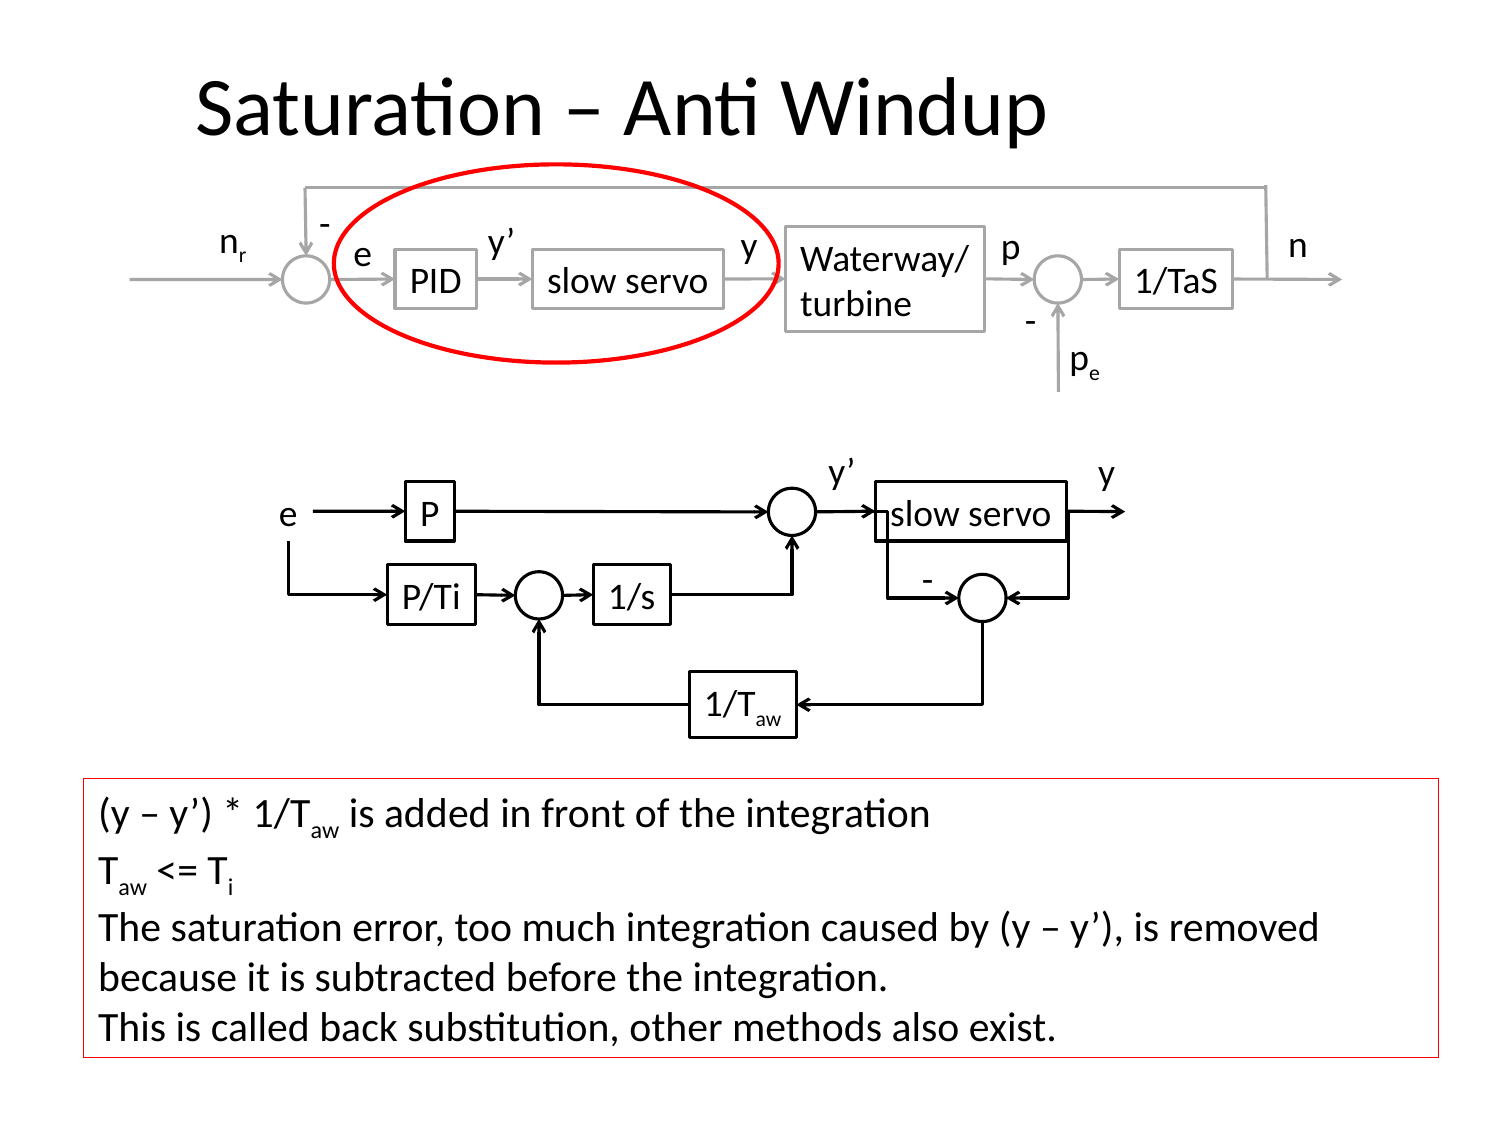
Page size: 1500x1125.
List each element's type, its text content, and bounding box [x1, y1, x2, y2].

text_box y [1083, 440, 1131, 501]
text_box P/Ti [387, 564, 476, 625]
text_box Saturation – Anti Windup [181, 44, 1325, 159]
text_box [419, 162, 693, 183]
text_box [1005, 511, 1068, 599]
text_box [815, 511, 960, 599]
text_box y’ [813, 439, 871, 500]
text_box [513, 569, 565, 621]
text_box [766, 486, 818, 538]
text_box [670, 535, 793, 596]
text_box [538, 618, 689, 703]
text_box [129, 184, 1343, 393]
text_box slow servo [875, 481, 1067, 542]
text_box [957, 572, 1008, 624]
text_box P [405, 481, 455, 542]
text_box 1/s [593, 564, 671, 617]
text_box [310, 519, 365, 618]
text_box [849, 569, 931, 755]
text_box e [264, 481, 313, 542]
text_box 1/Taw [689, 671, 797, 738]
text_box (y – y’) * 1/Taw is added in front of the integration Taw <= Ti The saturation error, too much integration caused by (y – y’), is removed because it is subtracted before the integration. This is called back substitution, other methods also exist. [83, 778, 1439, 1058]
